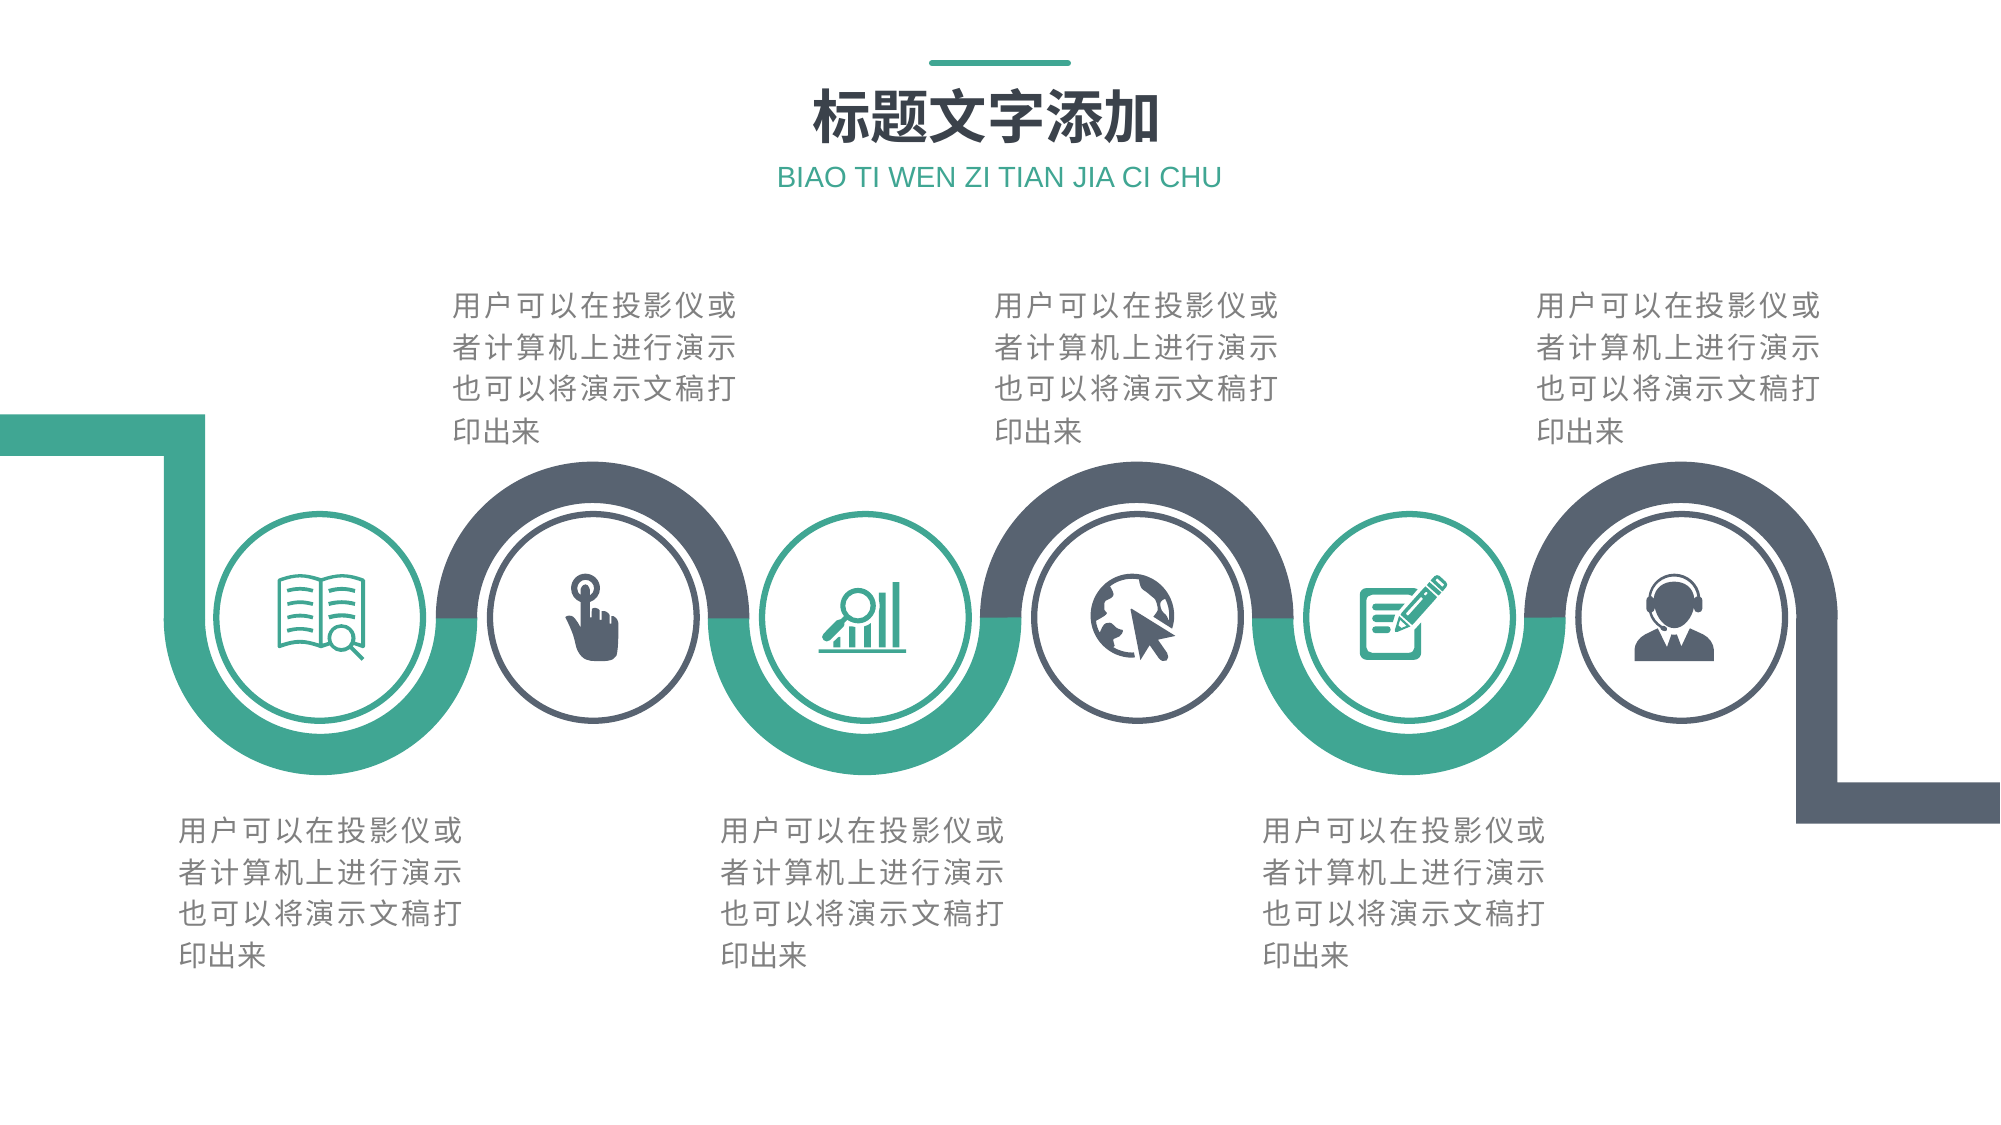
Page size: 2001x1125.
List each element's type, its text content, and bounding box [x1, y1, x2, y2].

text_box 用户可以在投影仪或者计算机上进行演示也可以将演示文稿打印出来 [1521, 272, 1836, 414]
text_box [1034, 514, 1241, 721]
text_box 用户可以在投影仪或者计算机上进行演示也可以将演示文稿打印出来 [1247, 824, 1562, 981]
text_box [216, 514, 423, 721]
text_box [1578, 514, 1786, 721]
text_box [489, 514, 697, 721]
text_box BIAO TI WEN ZI TIAN JIA CI CHU [762, 150, 1238, 201]
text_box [0, 414, 2000, 824]
text_box 用户可以在投影仪或者计算机上进行演示也可以将演示文稿打印出来 [163, 824, 478, 981]
text_box 标题文字添加 [797, 73, 1202, 150]
text_box 用户可以在投影仪或者计算机上进行演示也可以将演示文稿打印出来 [438, 272, 752, 414]
text_box 用户可以在投影仪或者计算机上进行演示也可以将演示文稿打印出来 [705, 824, 1020, 981]
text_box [762, 514, 969, 721]
text_box 用户可以在投影仪或者计算机上进行演示也可以将演示文稿打印出来 [979, 272, 1294, 414]
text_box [1306, 514, 1513, 721]
